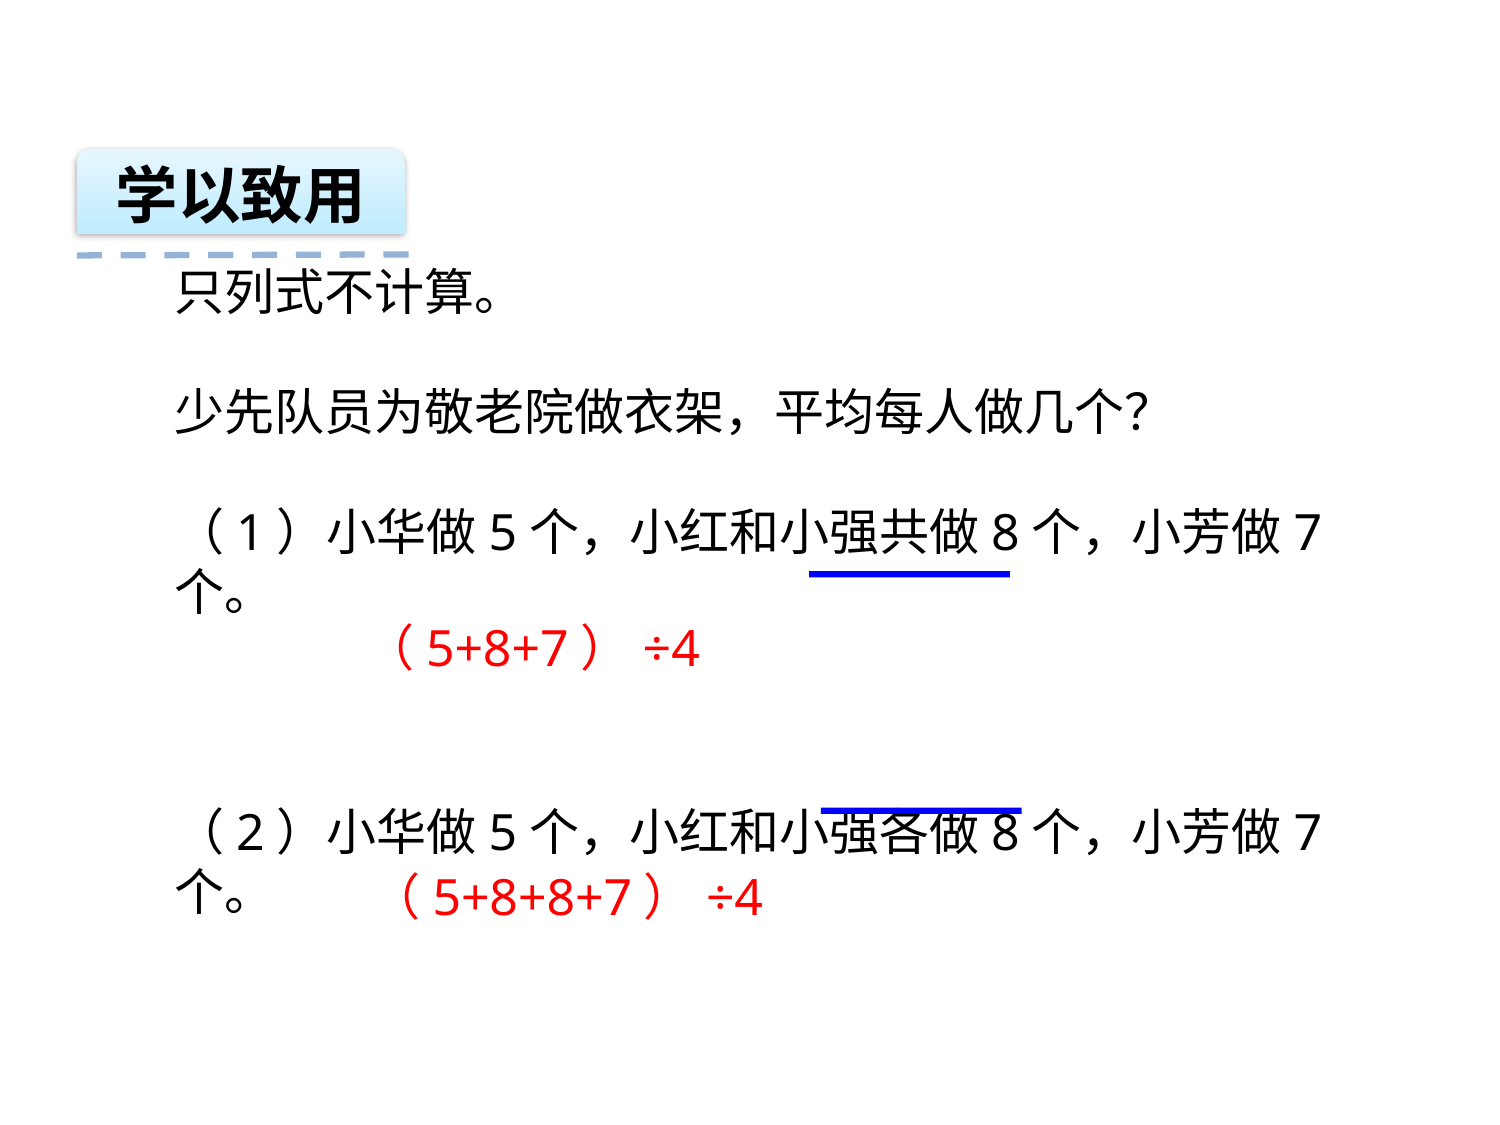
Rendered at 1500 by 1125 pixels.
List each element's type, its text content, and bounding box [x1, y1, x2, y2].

text_box （5+8+8+7）÷4 [301, 857, 833, 933]
text_box 只列式不计算。 少先队员为敬老院做衣架，平均每人做几个？ （1）小华做5个，小红和小强共做8个，小芳做7个。 （2）小华做5个，小红和小强各做8个，小芳做7个。 [159, 253, 1390, 1049]
text_box （5+8+7）÷4 [312, 609, 751, 685]
text_box 学以致用 [76, 148, 406, 235]
